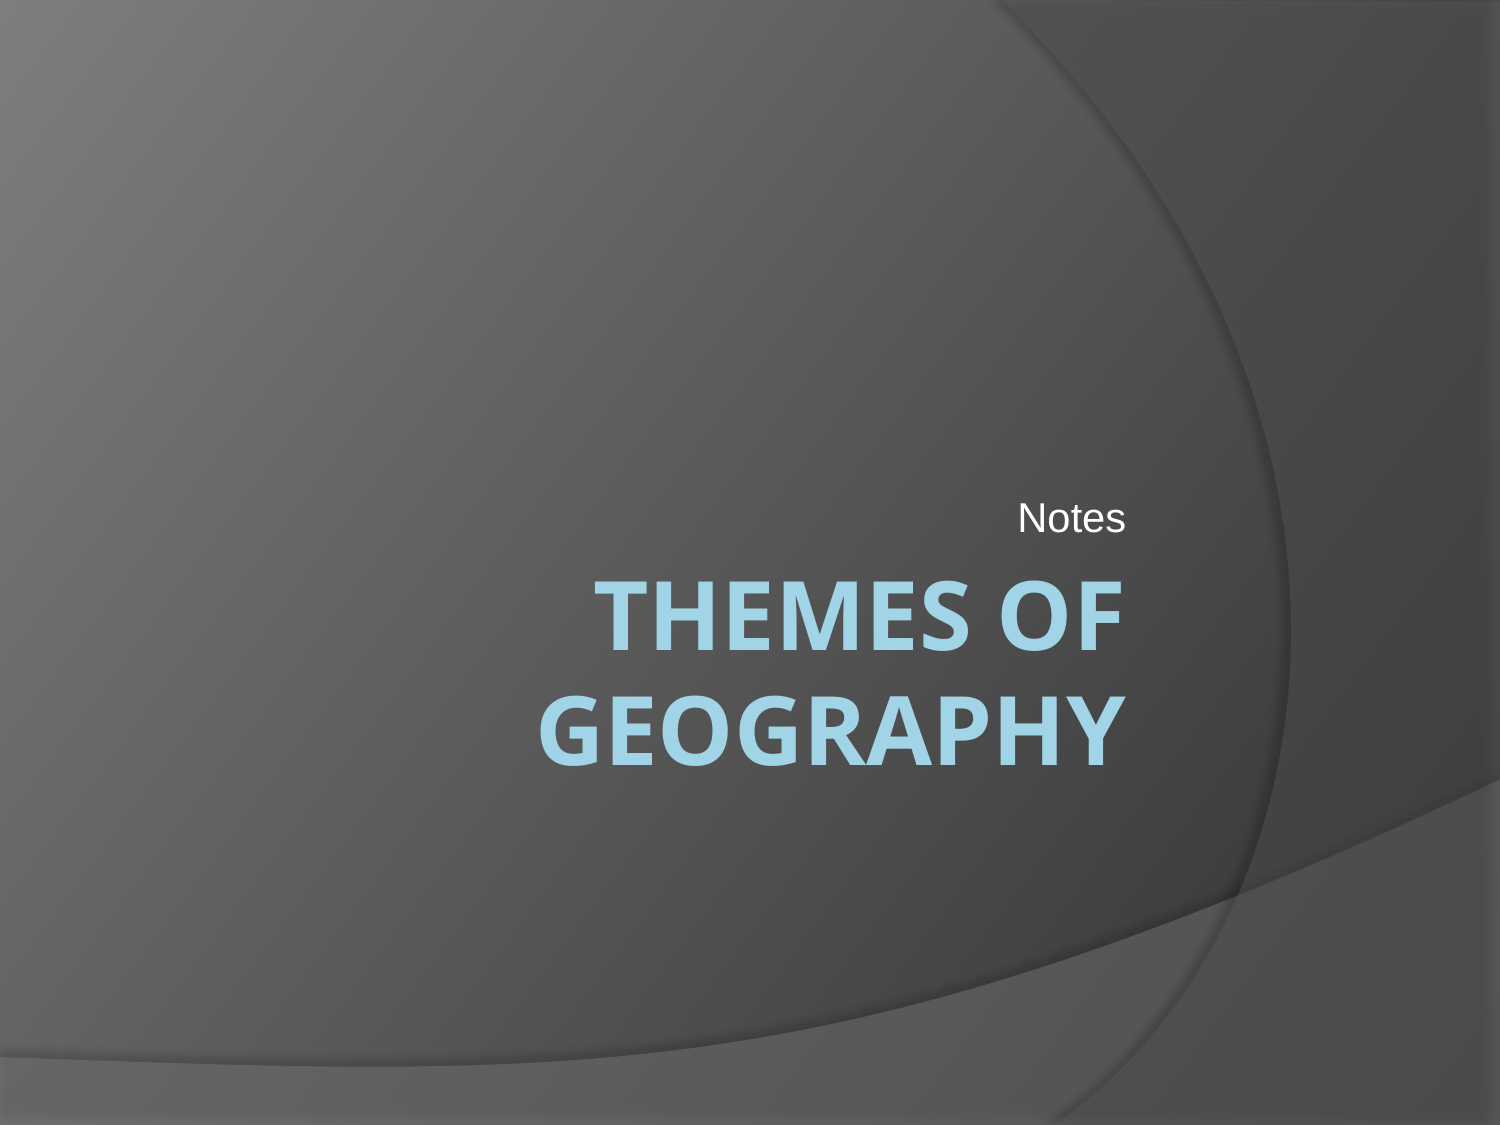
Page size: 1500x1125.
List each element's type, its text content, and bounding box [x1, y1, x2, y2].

subtitle Notes [71, 253, 1134, 541]
title Themes of Geography [70, 547, 1134, 925]
